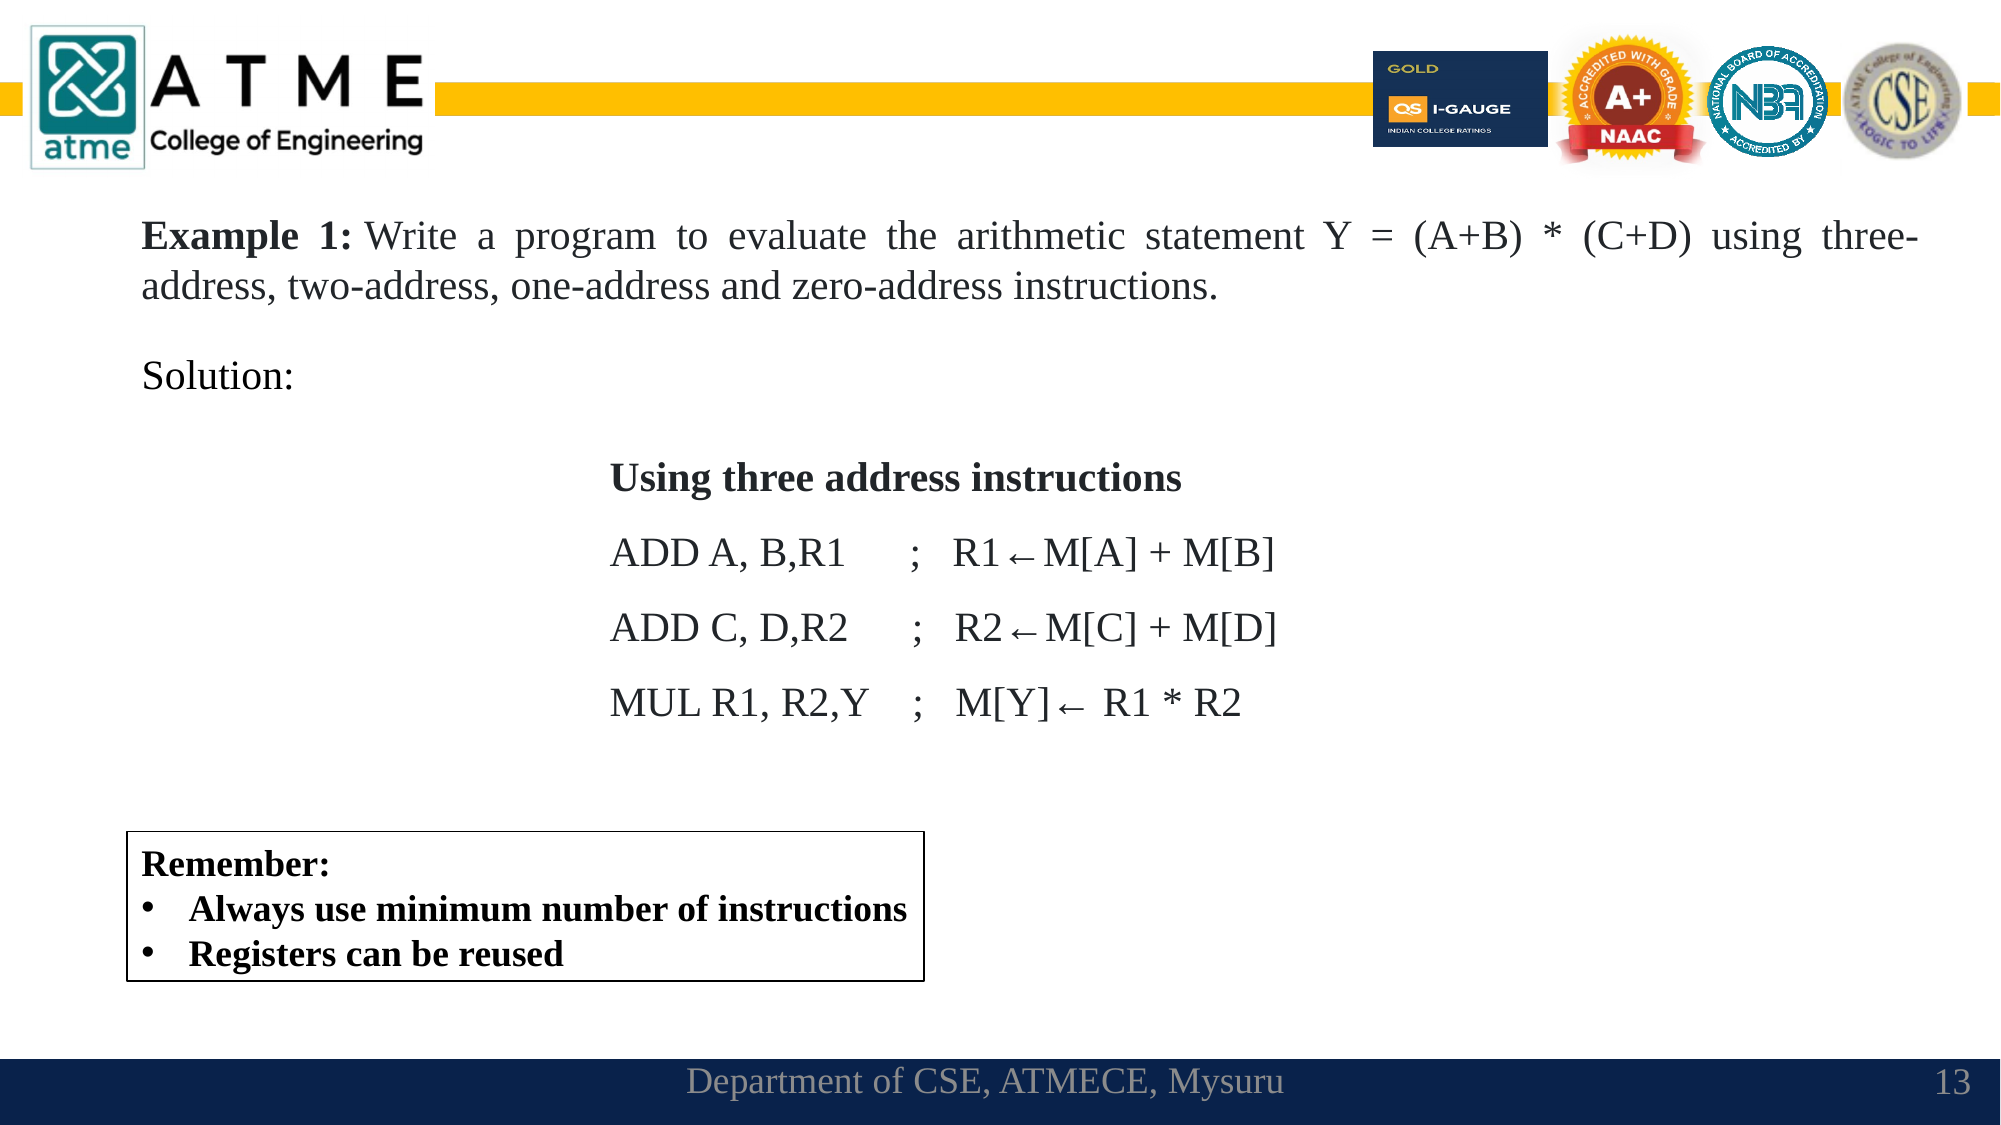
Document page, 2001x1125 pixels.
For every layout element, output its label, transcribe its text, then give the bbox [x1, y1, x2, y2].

picture [22, 15, 435, 178]
picture [1840, 26, 1968, 176]
text_box Solution: [126, 340, 330, 406]
picture [0, 1059, 2001, 1125]
text_box Example 1: Write a program to evaluate the arithmetic statement Y = (A+B) * (C+D) using three-address, two-address, one-address and zero-address instructions. [126, 200, 1936, 316]
text_box Using three address instructions ADD A, B,R1 ; R1←M[A] + M[B] ADD C, D,R2 ; R2←M[C] + M[D] MUL R1, R2,Y ; M[Y]← R1 * R2 [594, 417, 1309, 828]
slide_number 13 [1511, 1057, 1972, 1103]
footer Department of CSE, ATMECE, Mysuru [501, 1056, 1470, 1102]
text_box Remember: Always use minimum number of instructions Registers can be reused [126, 831, 924, 982]
picture [1373, 20, 1828, 180]
